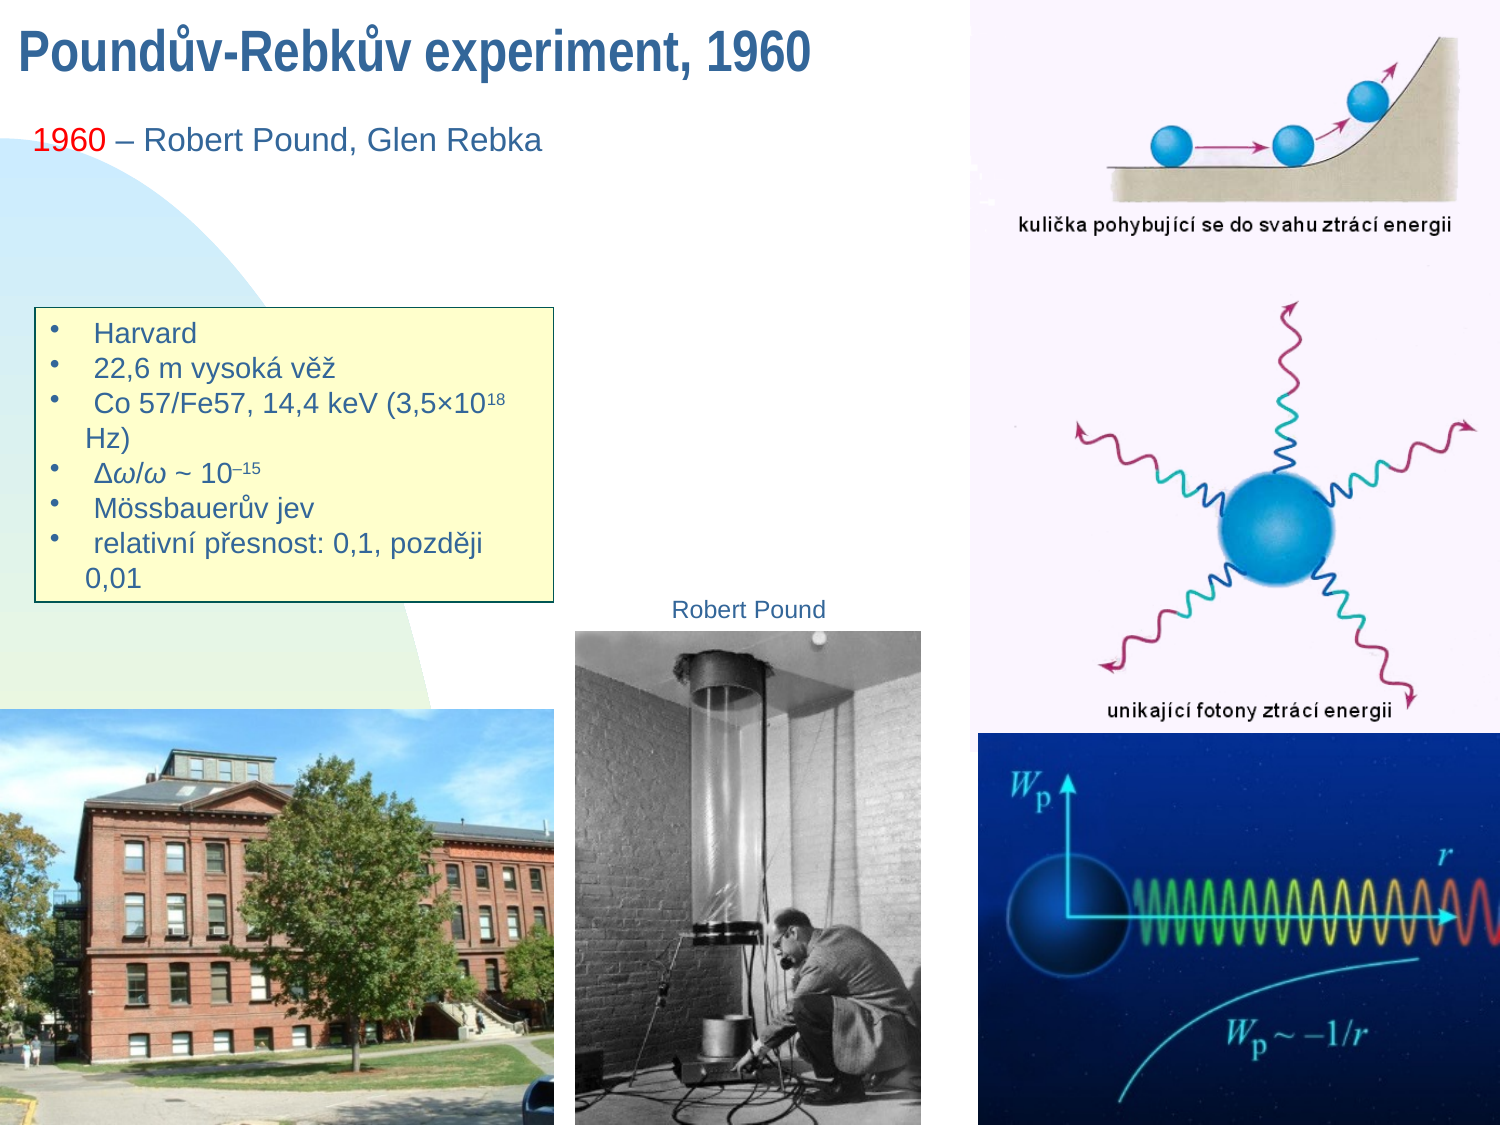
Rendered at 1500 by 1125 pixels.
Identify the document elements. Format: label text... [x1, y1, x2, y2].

text_box Poundův-Rebkův experiment, 1960 [4, 5, 828, 91]
picture [574, 631, 921, 1125]
text_box 1960 – Robert Pound, Glen Rebka [17, 111, 558, 166]
text_box Harvard 22,6 m vysoká věž Co 57/Fe57, 14,4 keV (3,5×1018 Hz) Δω/ω ~ 10–15 Mössbauerův jev relativní přesnost: 0,1, později 0,01 [35, 307, 554, 602]
picture [0, 709, 554, 1125]
picture [977, 733, 1500, 1125]
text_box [970, 0, 1500, 752]
text_box Robert Pound [656, 586, 842, 629]
